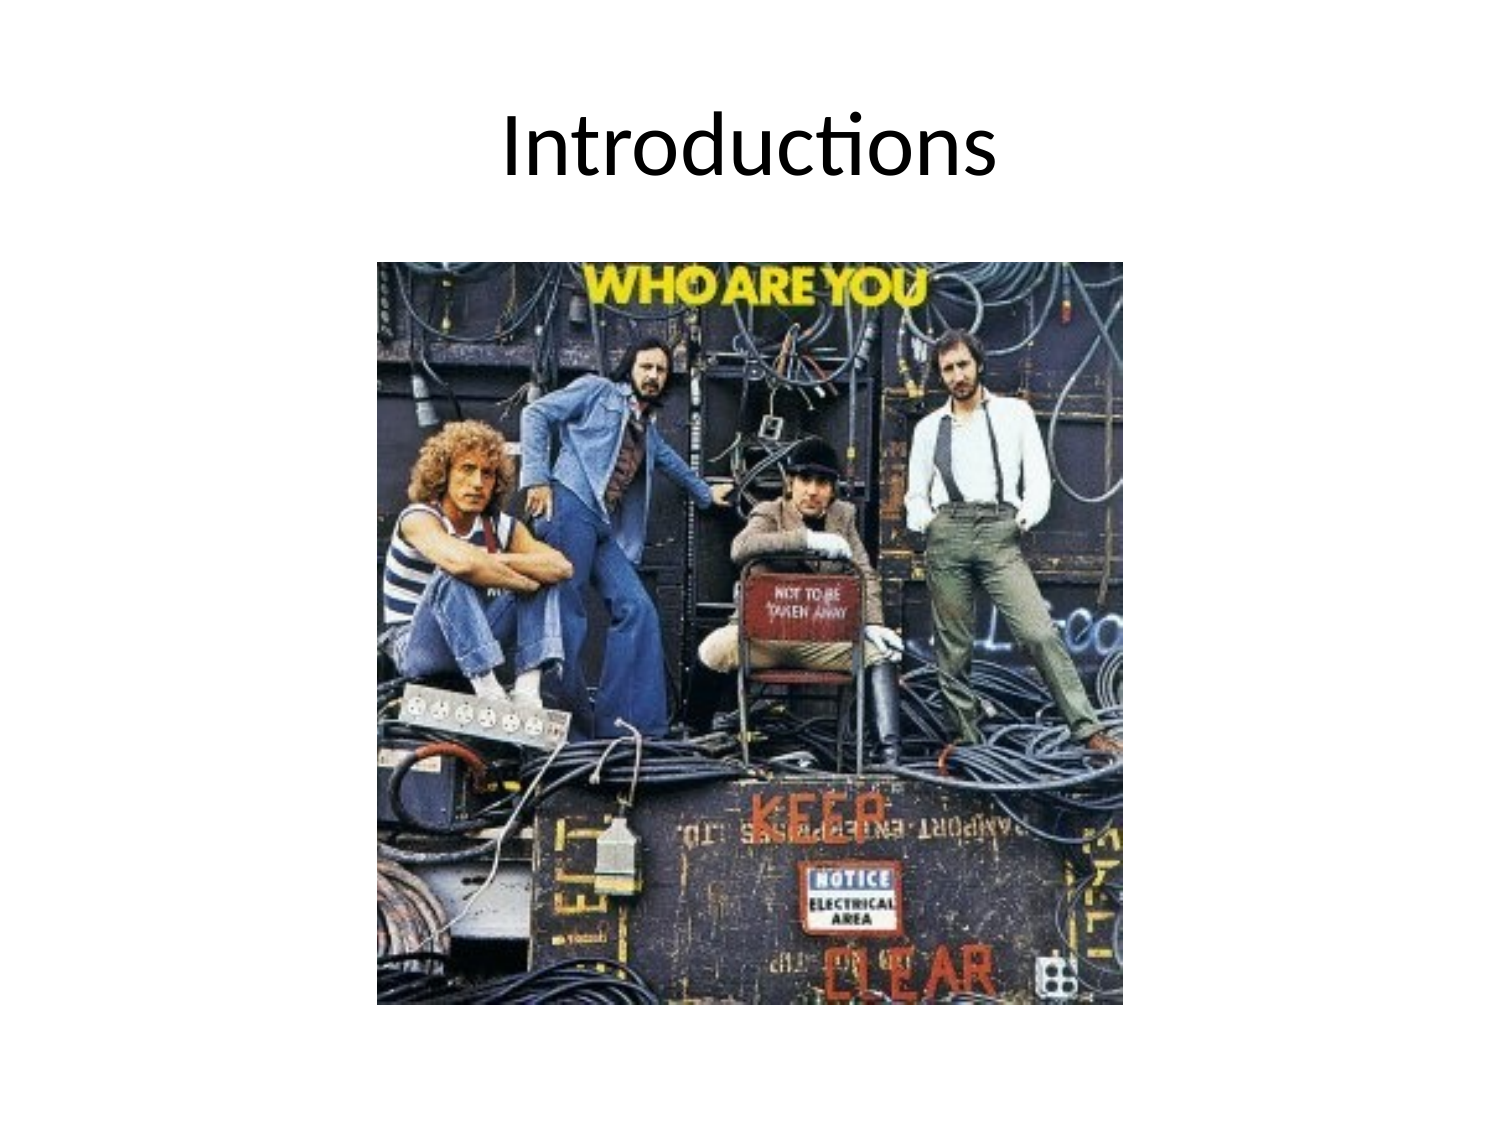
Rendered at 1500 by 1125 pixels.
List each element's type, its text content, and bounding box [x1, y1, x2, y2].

title Introductions [75, 45, 1425, 233]
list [74, 262, 1426, 1006]
